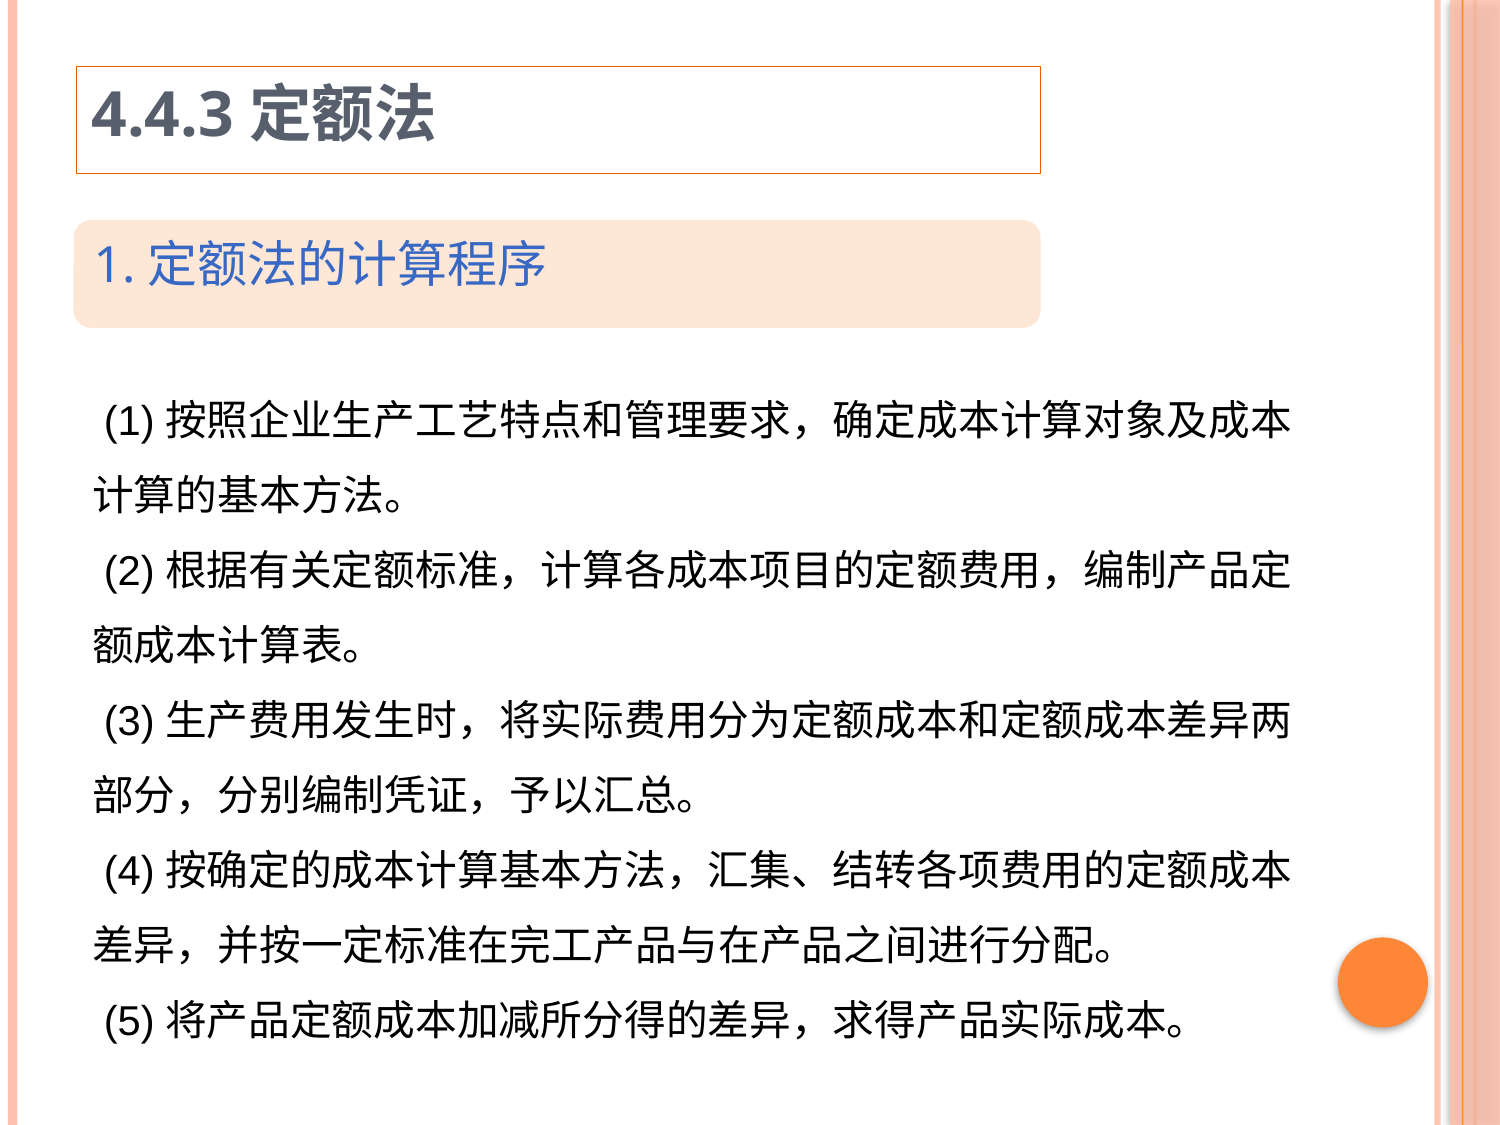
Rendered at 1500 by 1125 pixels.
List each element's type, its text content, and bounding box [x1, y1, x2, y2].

text_box 4.4.3定额法 [76, 66, 1041, 174]
text_box (1)按照企业生产工艺特点和管理要求，确定成本计算对象及成本计算的基本方法。 (2)根据有关定额标准，计算各成本项目的定额费用，编制产品定额成本计算表。 (3)生产费用发生时，将实际费用分为定额成本和定额成本差异两部分，分别编制凭证，予以汇总。 (4)按确定的成本计算基本方法，汇集、结转各项费用的定额成本差异，并按一定标准在完工产品与在产品之间进行分配。 (5)将产品定额成本加减所分得的差异，求得产品实际成本。 [77, 361, 1329, 1052]
text_box 1.定额法的计算程序 [73, 219, 1041, 328]
